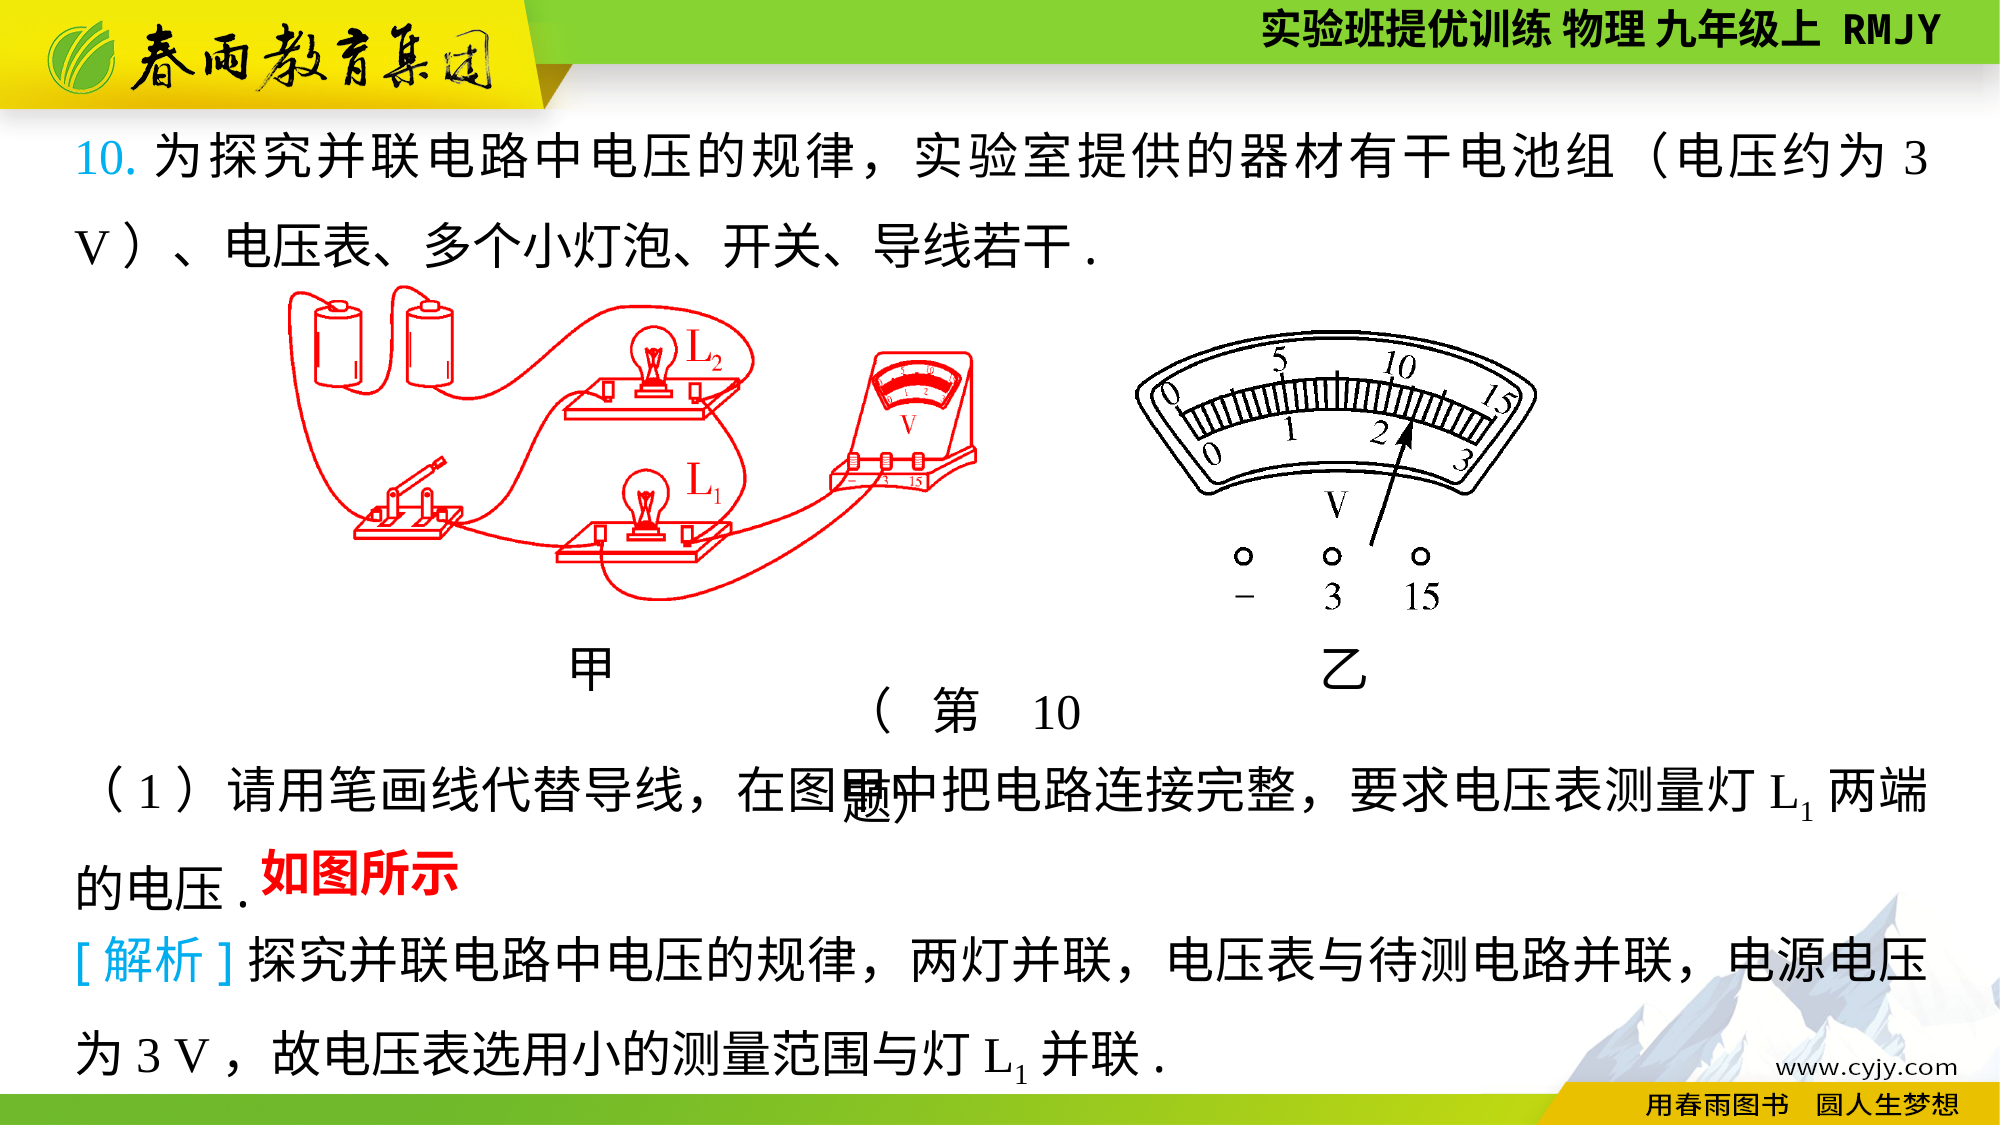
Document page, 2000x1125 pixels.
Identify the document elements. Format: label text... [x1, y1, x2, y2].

picture [0, 0, 2000, 1125]
text_box （第10题） [828, 642, 1108, 747]
text_box 乙 [1304, 618, 1385, 706]
list 10.为探究并联电路中电压的规律，实验室提供的器材有干电池组（电压约为3 V）、电压表、多个小灯泡、开关、导线若干. （1）请用笔画线代替导线，在图甲中把电路连接完整，要求电压表测量灯L1两端的电压. [59, 87, 1944, 890]
text_box 如图所示 [245, 834, 476, 890]
text_box [解析]探究并联电路中电压的规律，两灯并联，电压表与待测电路并联，电源电压为3 V，故电压表选用小的测量范围与灯L1并联. [59, 890, 1944, 1099]
text_box 甲 [551, 613, 632, 706]
